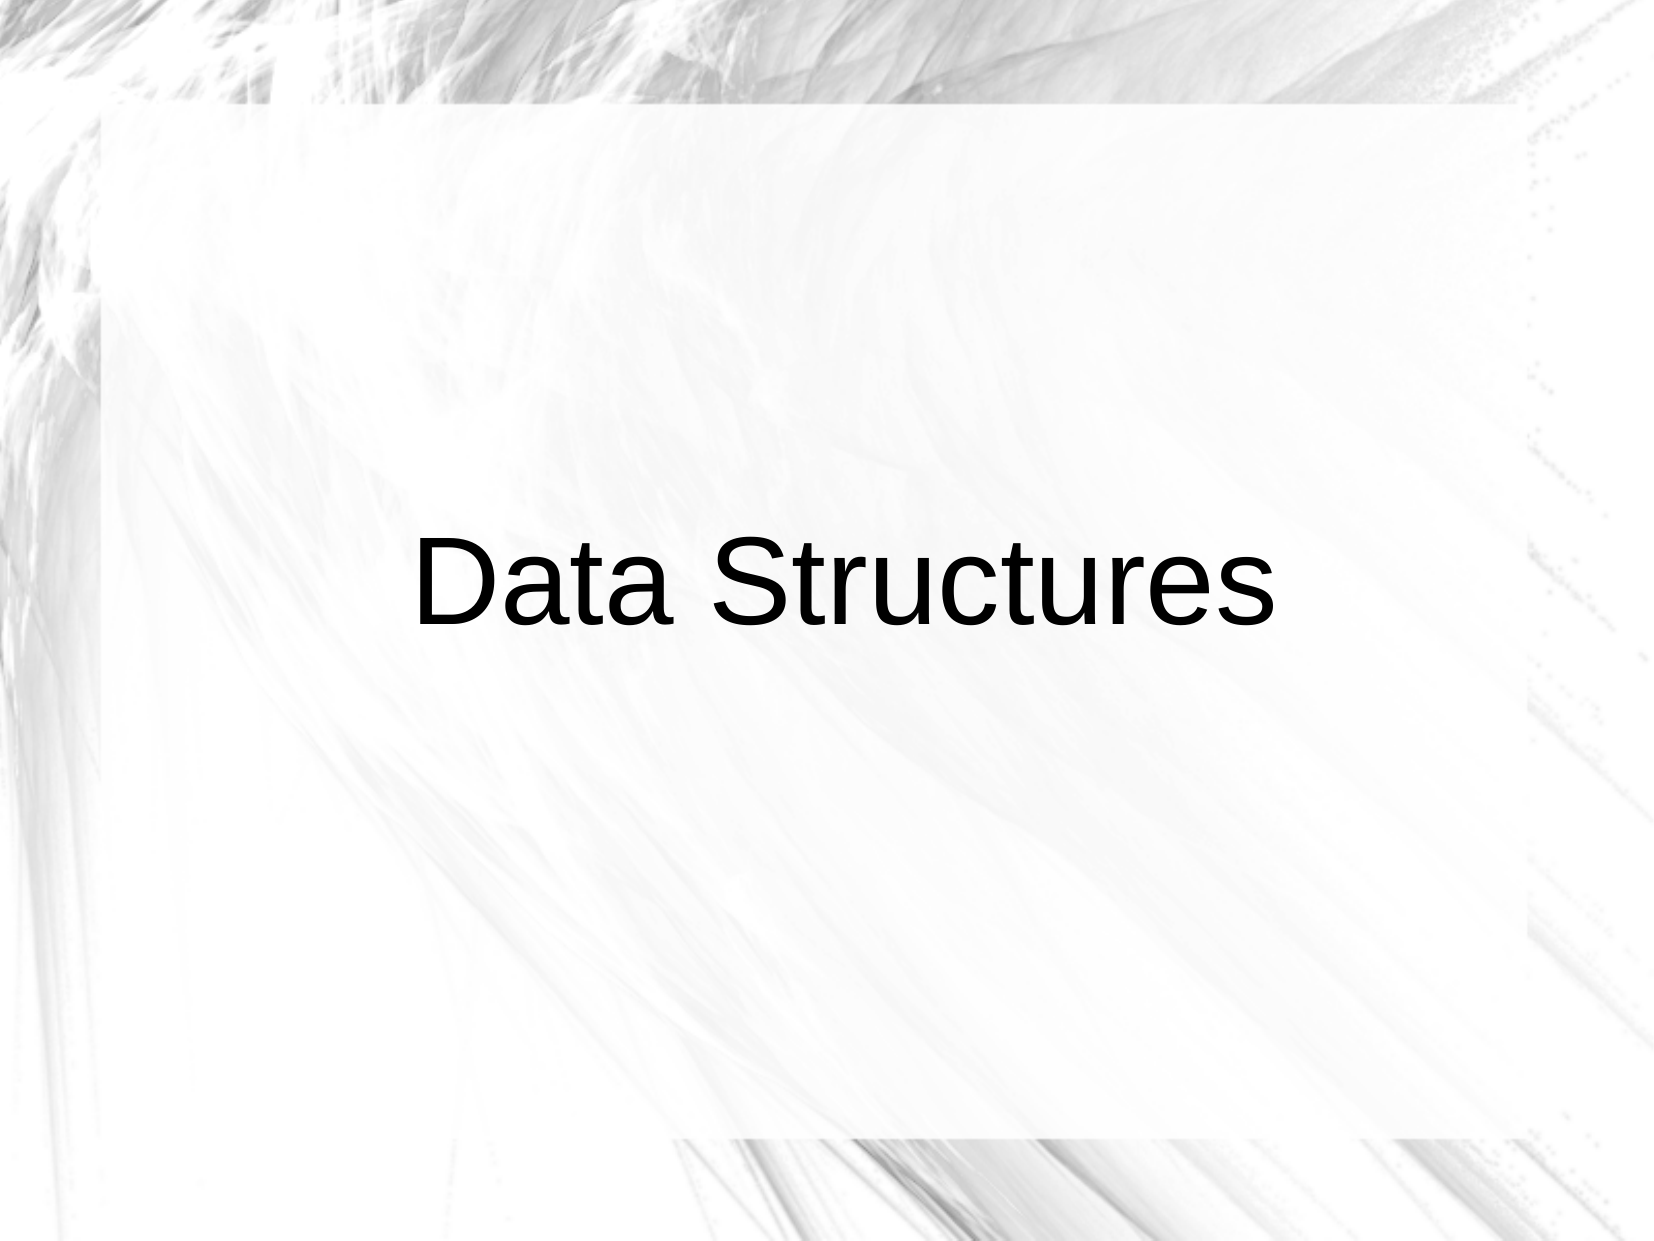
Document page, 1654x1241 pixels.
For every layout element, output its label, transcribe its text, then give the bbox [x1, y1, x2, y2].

list Data Structures [118, 319, 1571, 1102]
picture [0, 0, 1654, 1241]
